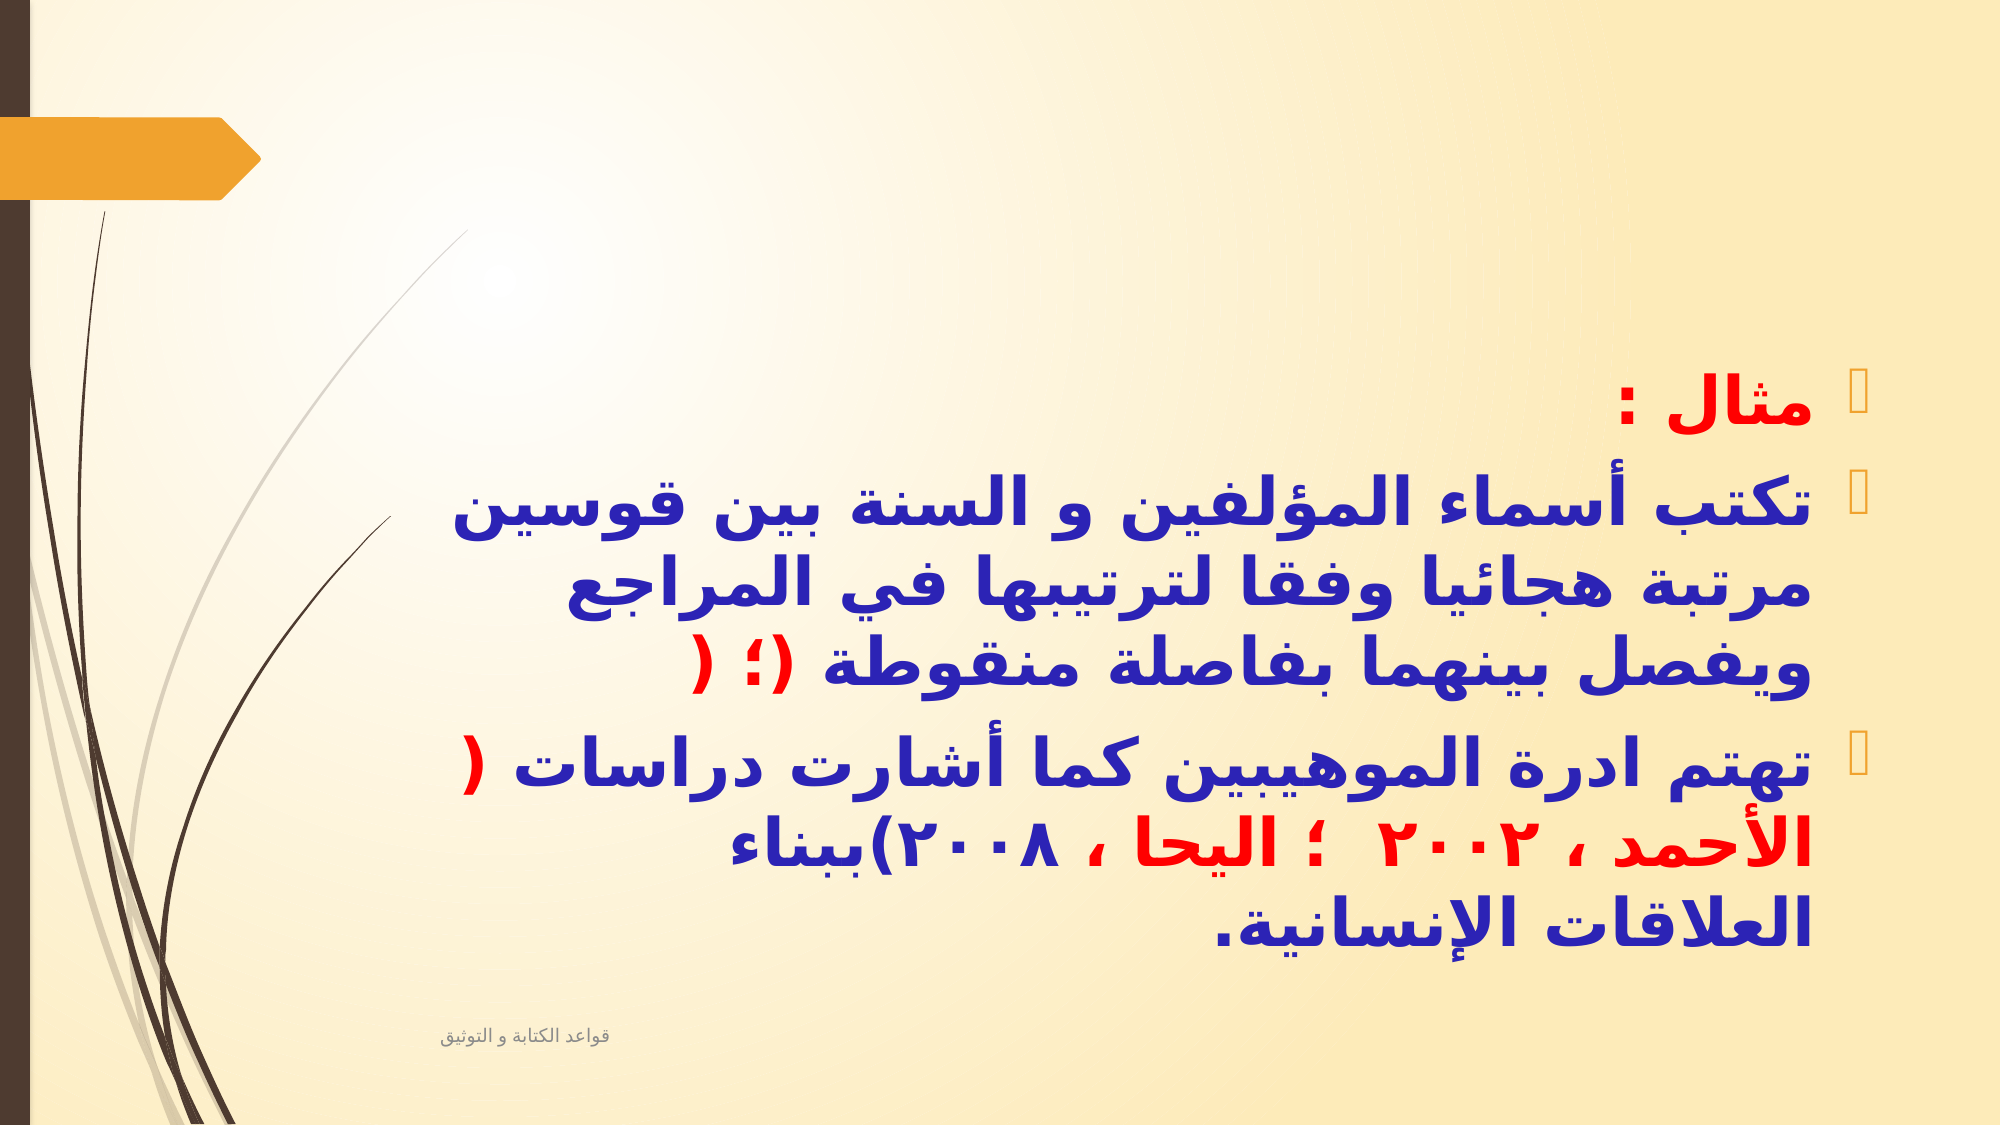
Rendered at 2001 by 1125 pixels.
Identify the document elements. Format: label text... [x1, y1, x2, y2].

footer قواعد الكتابة و التوثيق [424, 1006, 1675, 1067]
list مثال : تكتب أسماء المؤلفين و السنة بين قوسين مرتبة هجائيا وفقا لترتيبها في المراجع ويفصل بينهما بفاصلة منقوطة (؛ ( تهتم ادرة الموهيبين كما أشارت دراسات ( الأحمد ، ٢٠٠٢ ؛ اليحا ، ٢٠٠٨)ببناء العلاقات الإنسانية. [424, 350, 1888, 970]
